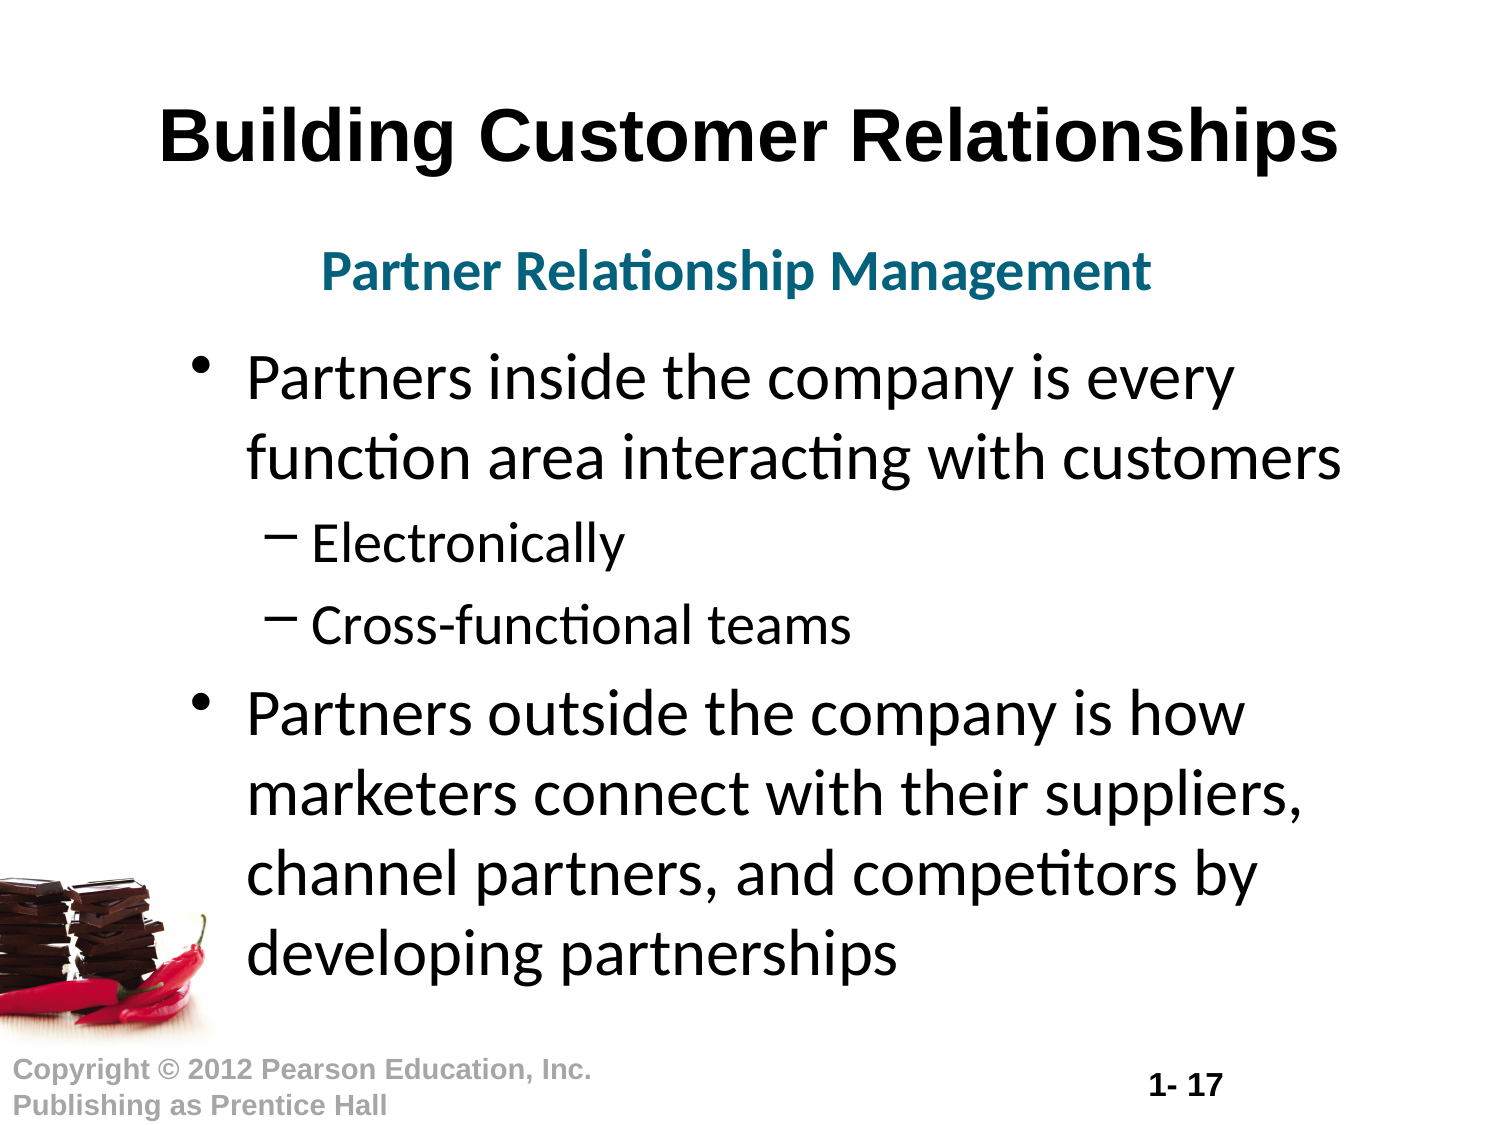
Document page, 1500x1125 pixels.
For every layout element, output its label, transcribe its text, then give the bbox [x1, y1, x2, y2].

picture [0, 862, 225, 1050]
list Partners inside the company is every function area interacting with customers Electronically Cross-functional teams Partners outside the company is how marketers connect with their suppliers, channel partners, and competitors by developing partnerships [174, 324, 1388, 988]
list Partner Relationship Management [149, 224, 1326, 288]
title Building Customer Relationships [112, 37, 1388, 226]
